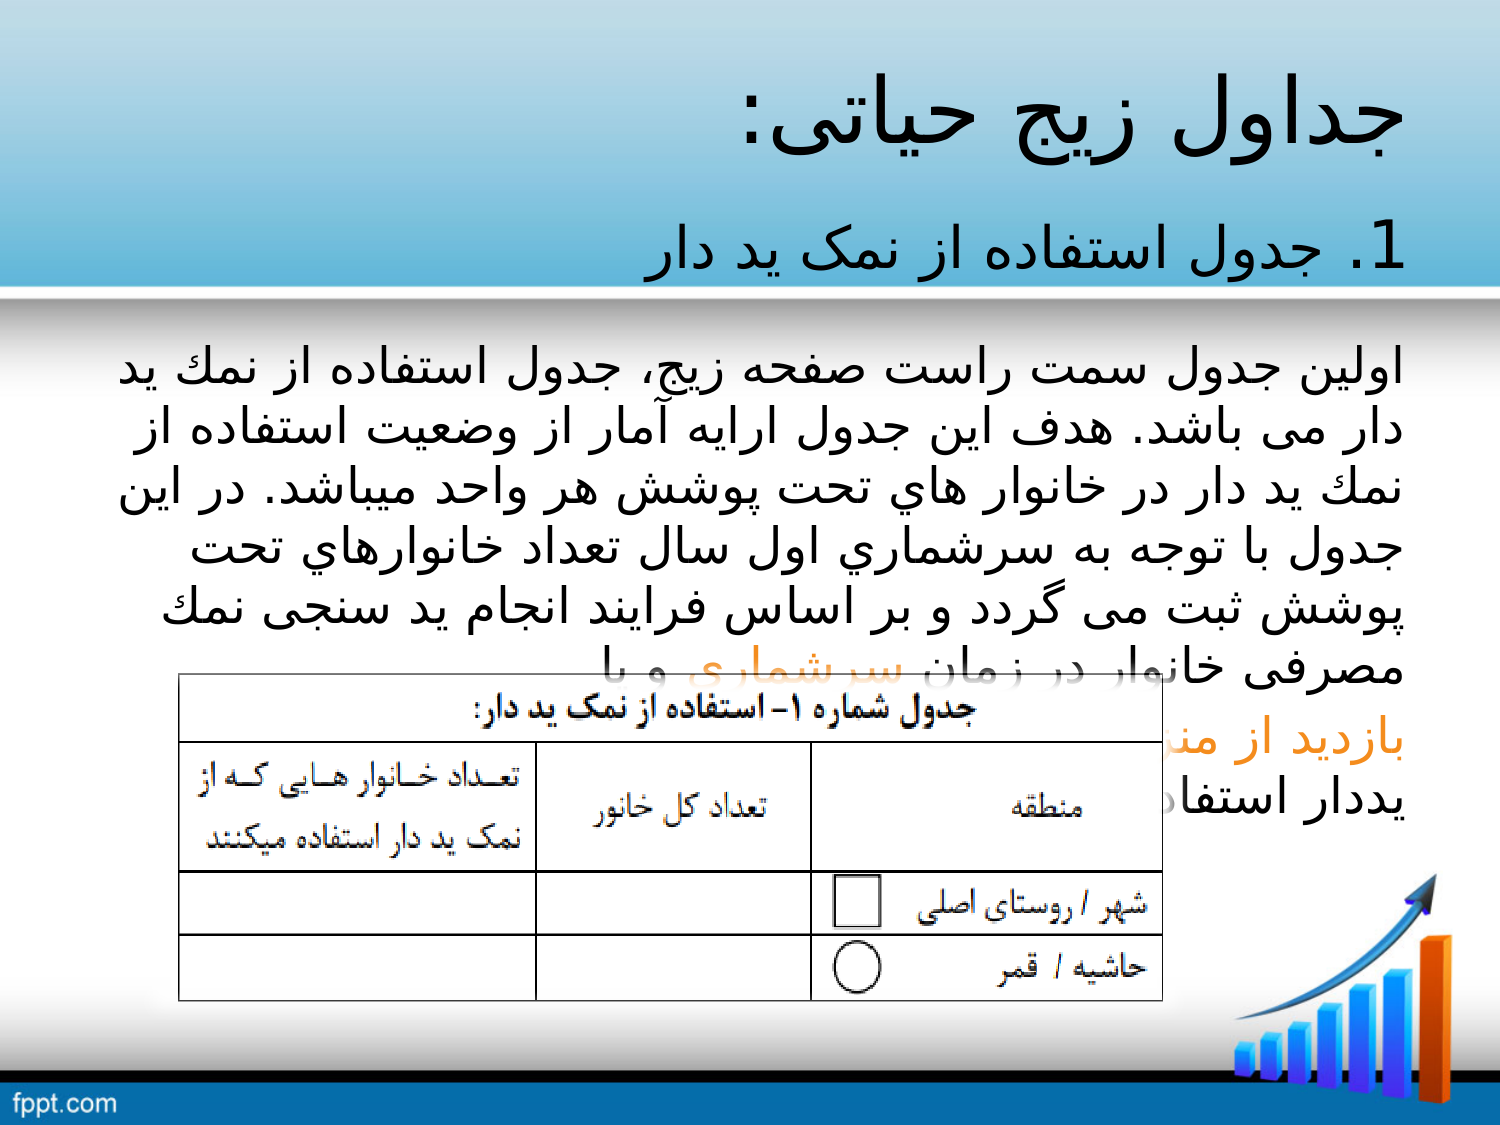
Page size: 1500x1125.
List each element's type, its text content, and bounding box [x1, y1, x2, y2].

picture [0, 0, 1500, 1125]
title جداول زیج حیاتی: 1. جدول استفاده از نمک ید دار [75, 15, 1426, 263]
list اولين جدول سمت راست صفحه زیج، جدول استفاده از نمك ید دار می باشد. هدف این جدول ارایه آمار از وضعيت استفاده از نمك ید دار در خانوار هاي تحت پوشش هر واحد میباشد. در این جدول با توجه به سرشماري اول سال تعداد خانوارهاي تحت پوشش ثبت می گردد و بر اساس فرایند انجام ید سنجی نمك مصرفی خانوار در زمان سرشماري و یا بازدید از منزل، مشخص می شود كه چه تعداد خانوار از نمك یددار استفاده می كنند. [71, 326, 1422, 717]
